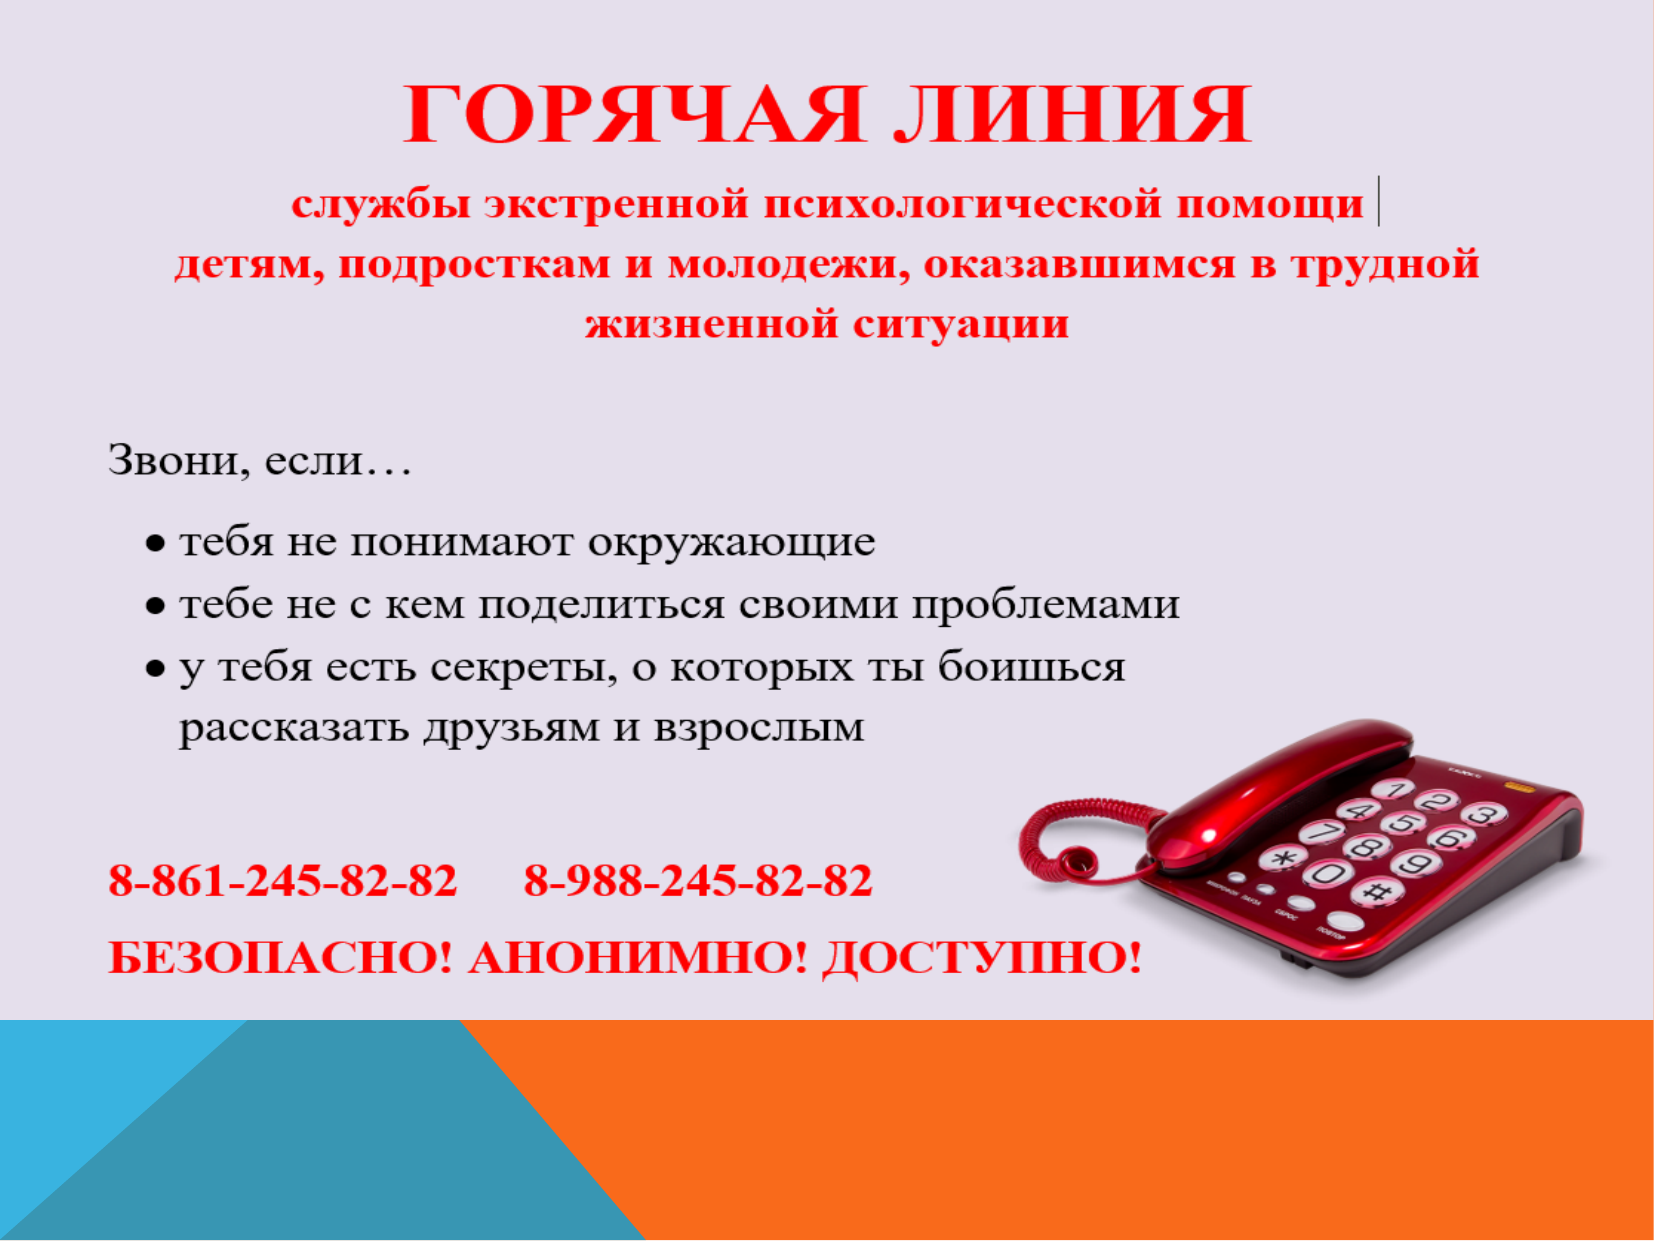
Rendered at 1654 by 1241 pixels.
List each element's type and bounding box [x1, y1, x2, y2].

picture [0, 0, 1654, 1021]
